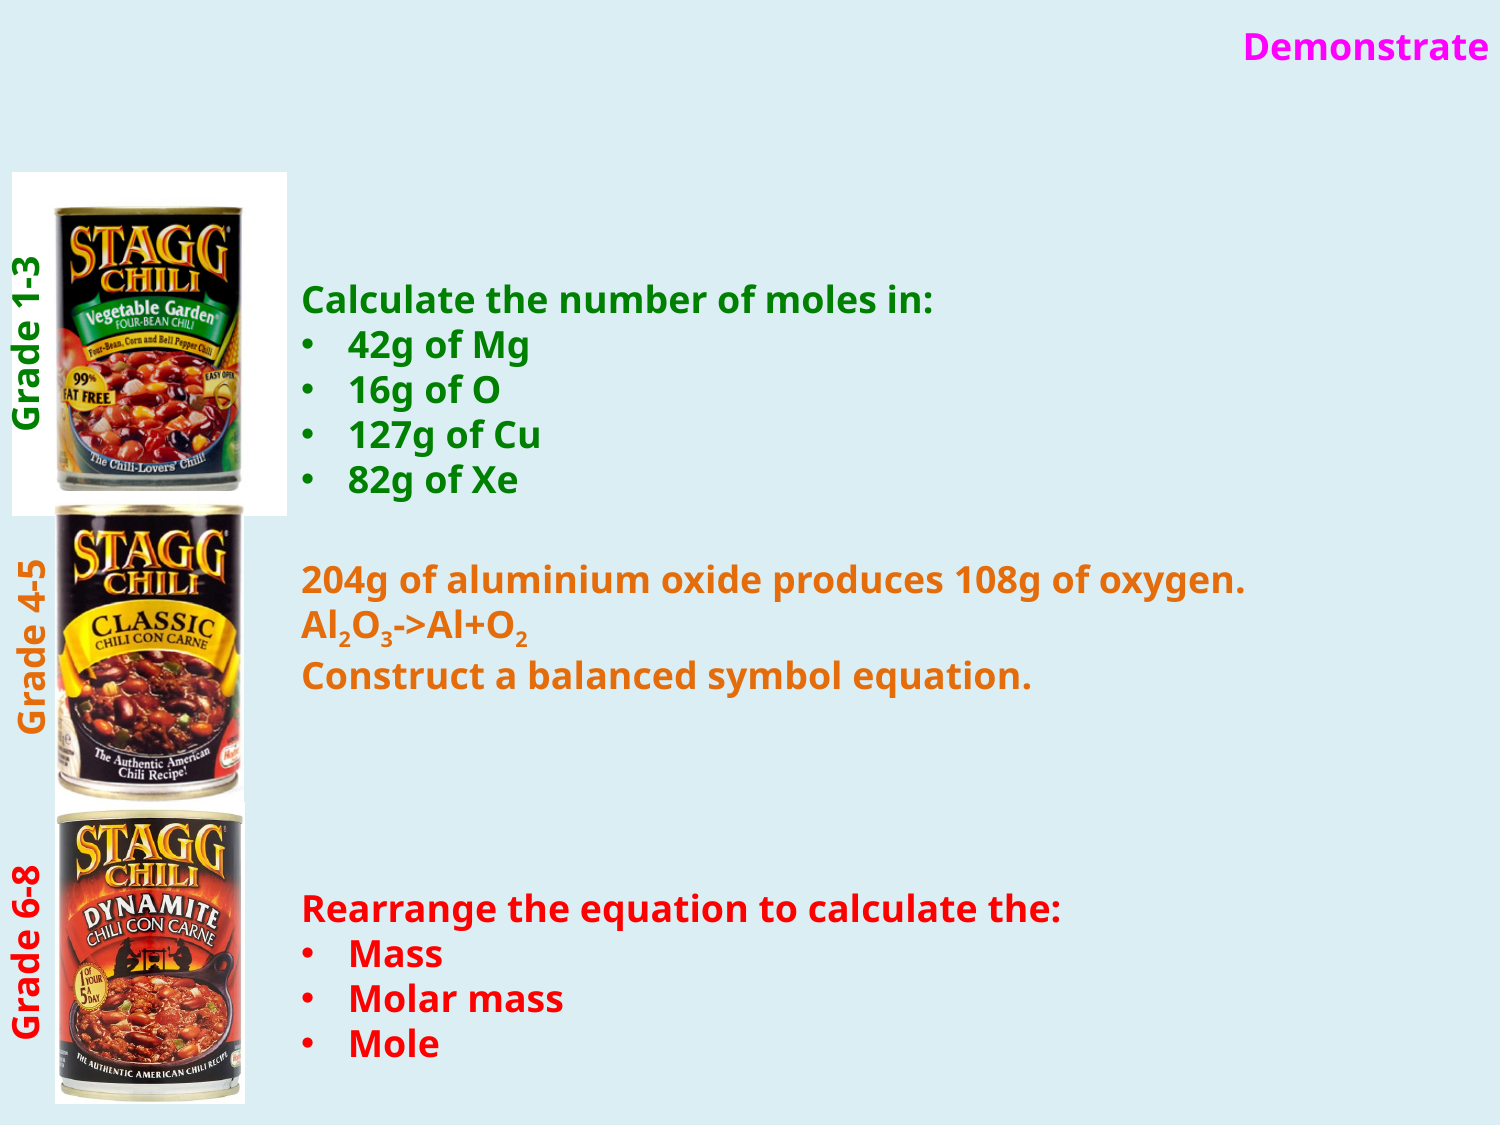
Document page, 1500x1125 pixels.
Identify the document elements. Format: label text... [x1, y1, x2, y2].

text_box Grade 4-5 [0, 544, 49, 751]
text_box Demonstrate [1227, 15, 1500, 75]
text_box Grade 1-3 [0, 240, 7, 448]
text_box Rearrange the equation to calculate the: Mass Molar mass Mole [286, 877, 1421, 1118]
picture [12, 172, 287, 1104]
text_box Calculate the number of moles in: 42g of Mg 16g of O 127g of Cu 82g of Xe [290, 268, 1421, 508]
text_box Grade 6-8 [0, 849, 49, 1057]
text_box 204g of aluminium oxide produces 108g of oxygen. Al2O3->Al+O2 Construct a balanced symbol equation. [286, 548, 1421, 705]
